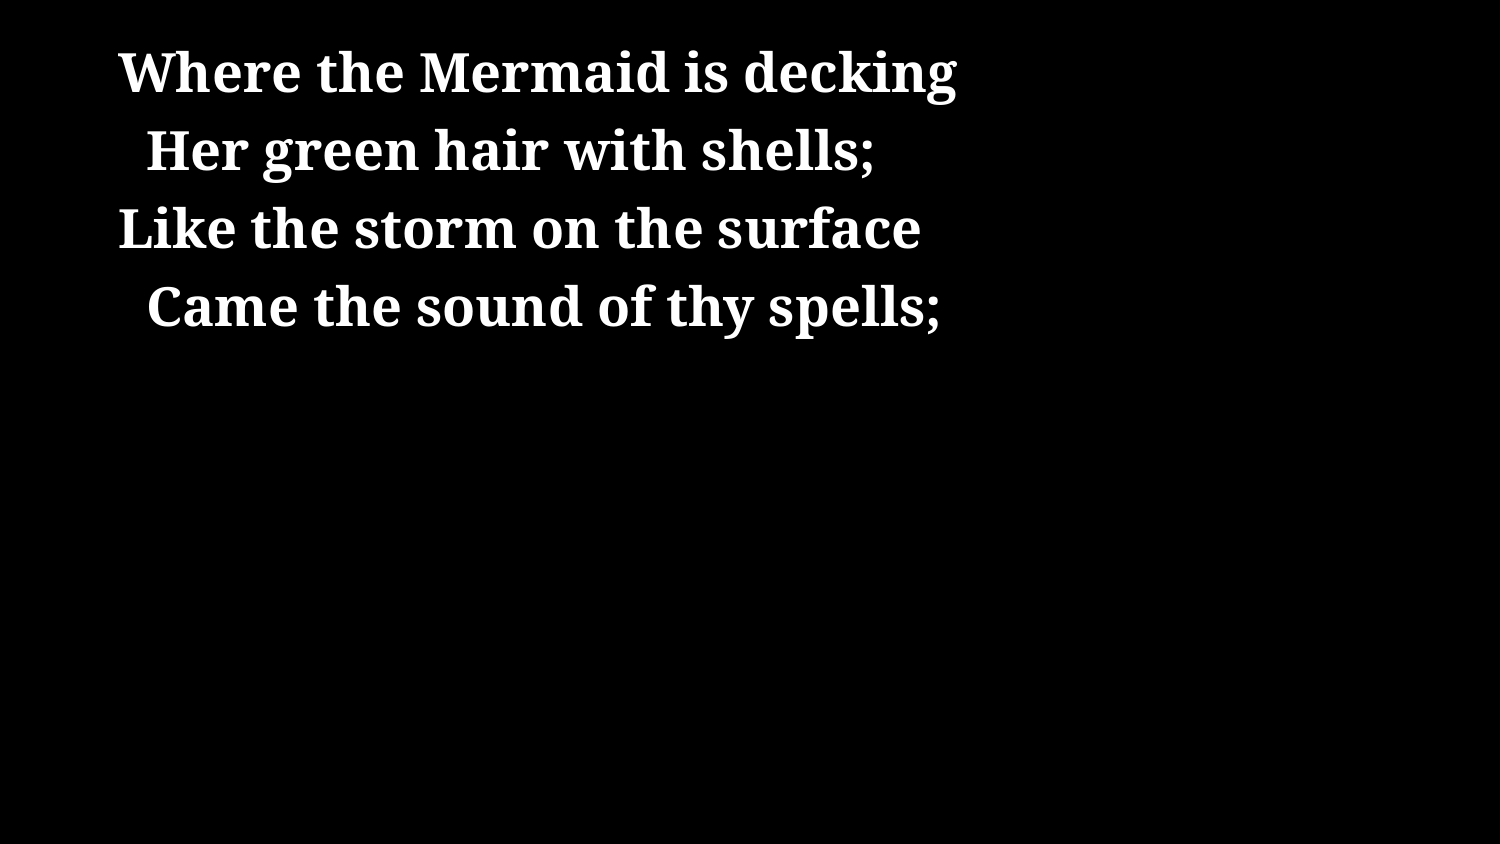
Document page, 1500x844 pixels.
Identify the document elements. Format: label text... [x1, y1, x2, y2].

title Where the Mermaid is decking Her green hair with shells; Like the storm on the surface Came the sound of thy spells; [103, 17, 1397, 299]
